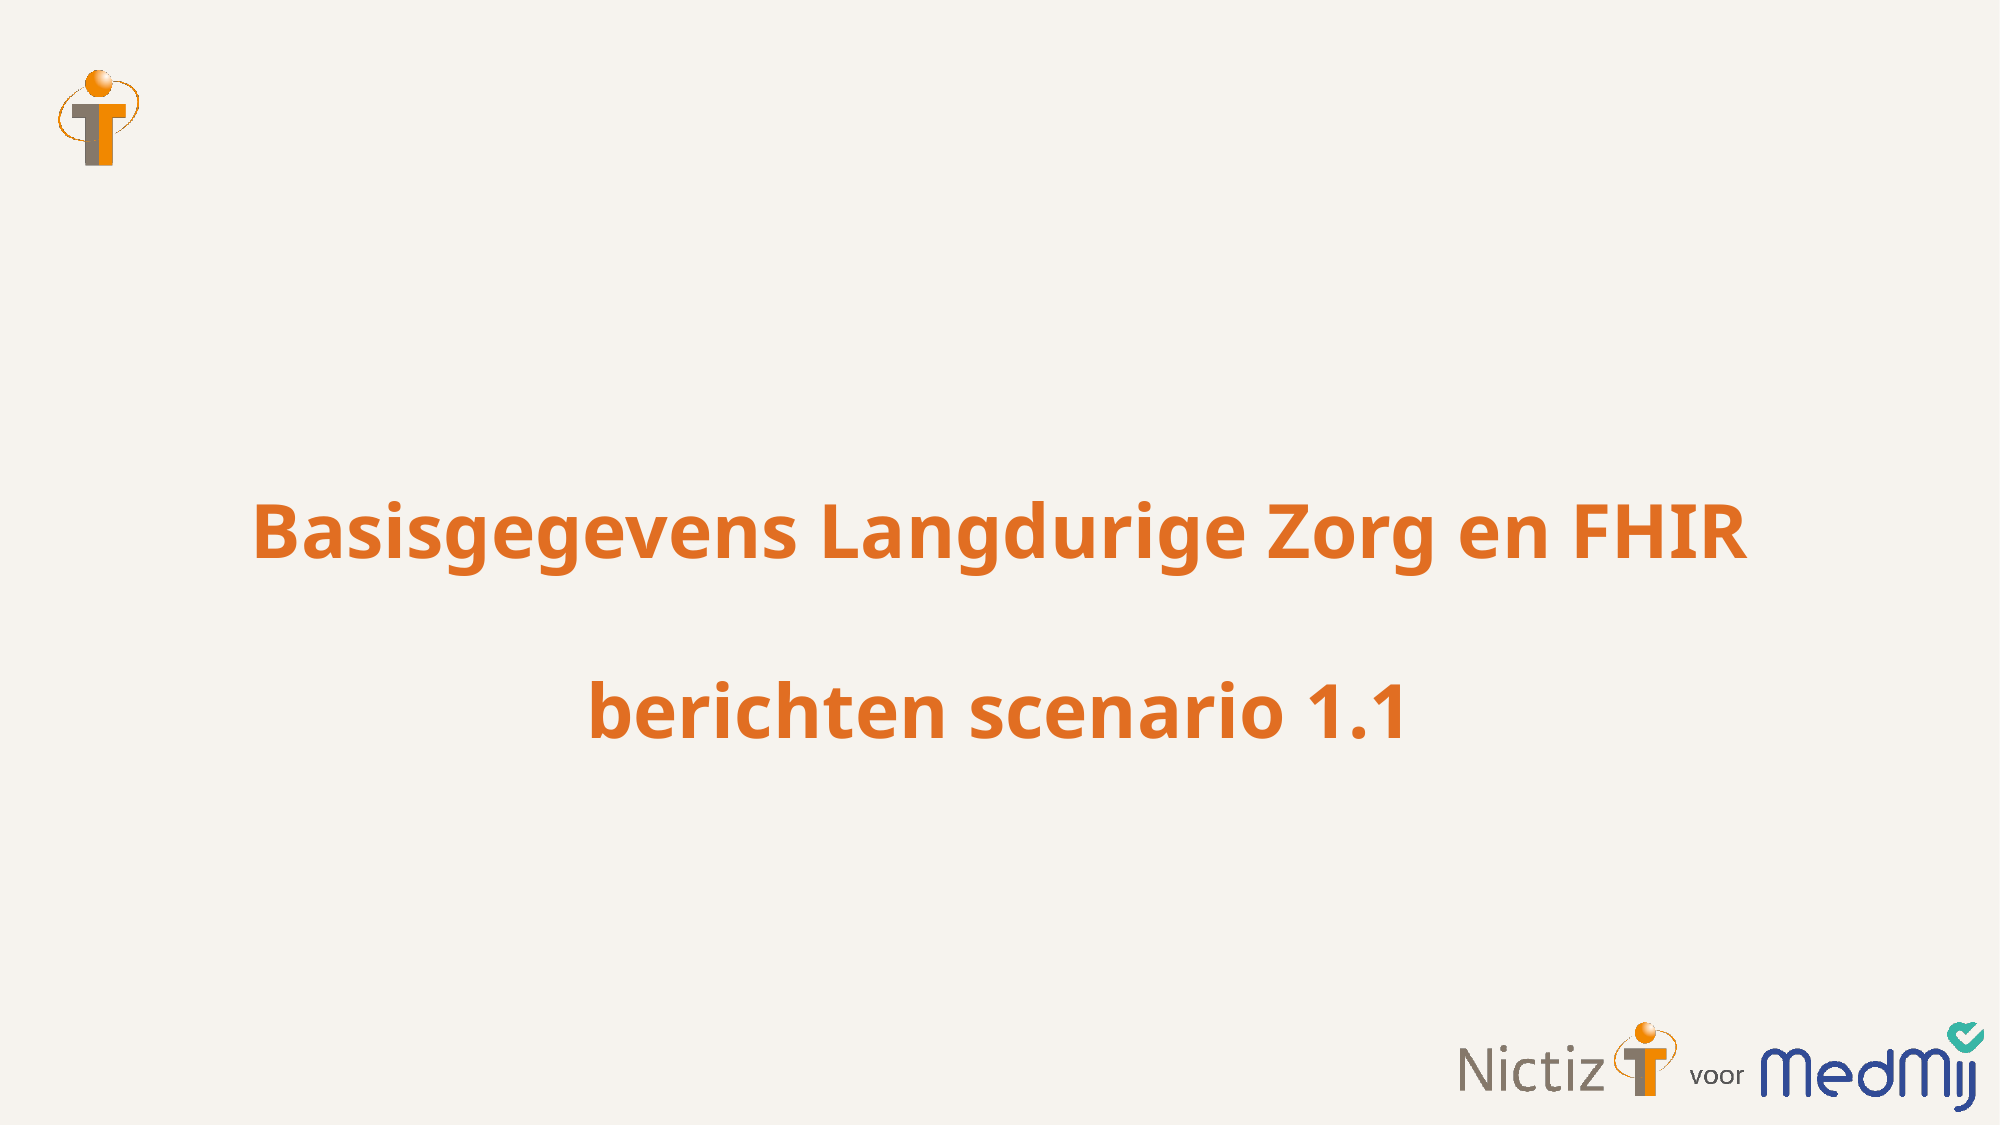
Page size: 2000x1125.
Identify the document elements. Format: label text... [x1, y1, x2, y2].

title Basisgegevens Langdurige Zorg en FHIR berichten scenario 1.1 [155, 386, 1844, 848]
picture [50, 66, 151, 187]
picture [1457, 1019, 1988, 1113]
